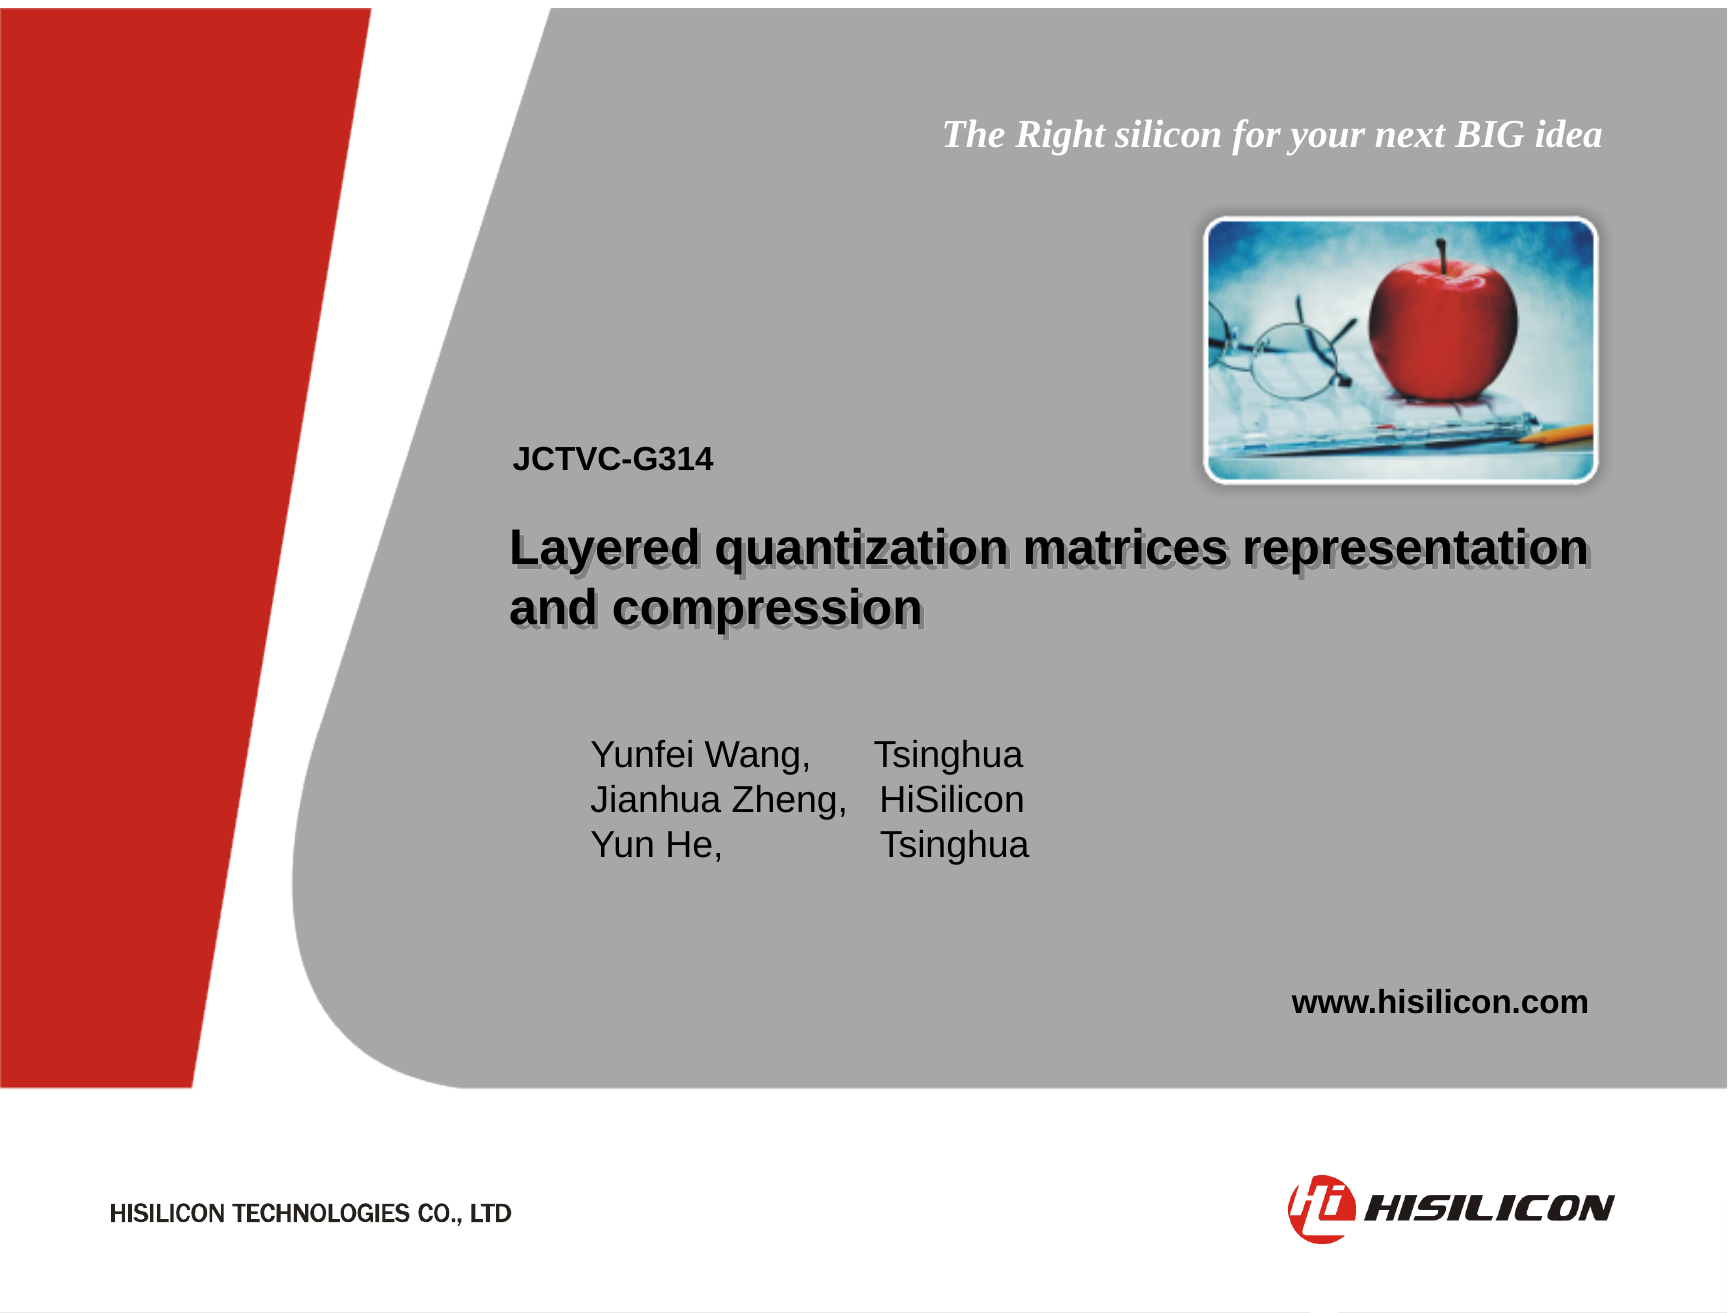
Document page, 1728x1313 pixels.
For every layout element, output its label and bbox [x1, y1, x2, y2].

text_box [0, 0, 1728, 7]
list [110, 1202, 513, 1228]
picture [0, 7, 1728, 1305]
